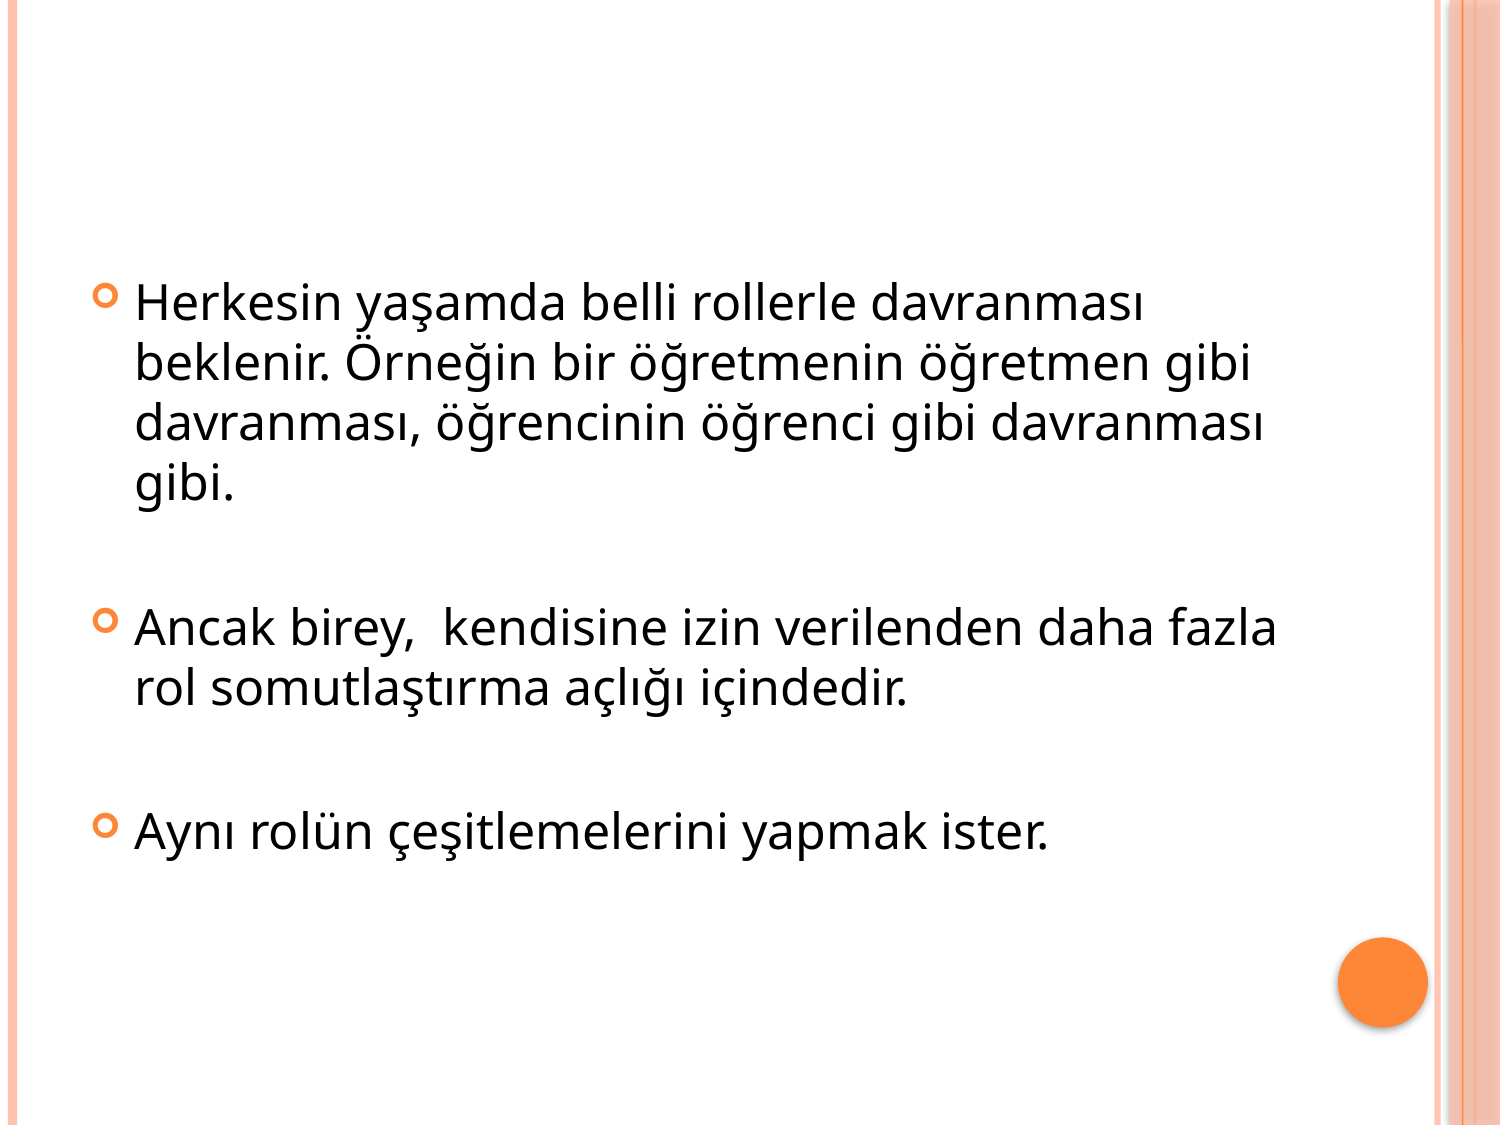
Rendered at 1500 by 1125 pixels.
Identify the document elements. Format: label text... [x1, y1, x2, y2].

list Herkesin yaşamda belli rollerle davranması beklenir. Örneğin bir öğretmenin öğretmen gibi davranması, öğrencinin öğrenci gibi davranması gibi. Ancak birey, kendisine izin verilenden daha fazla rol somutlaştırma açlığı içindedir. Aynı rolün çeşitlemelerini yapmak ister. [75, 262, 1300, 1062]
